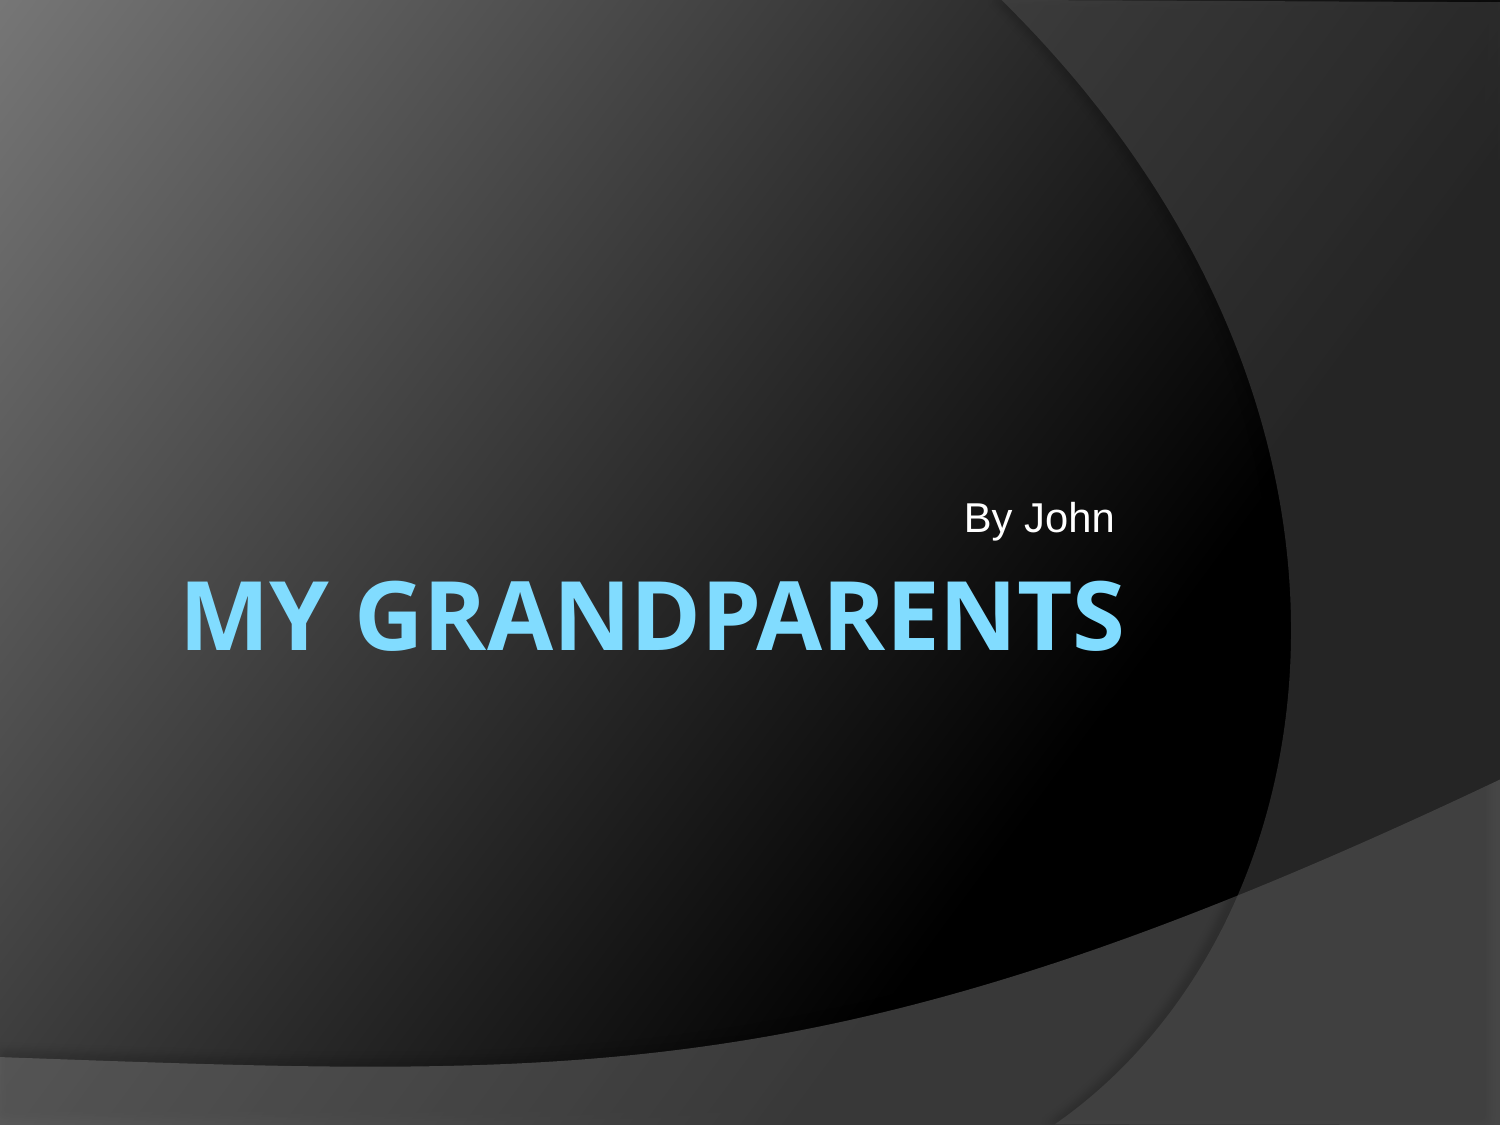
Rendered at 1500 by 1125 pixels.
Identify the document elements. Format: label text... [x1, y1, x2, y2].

title My Grandparents [70, 547, 1134, 925]
subtitle By John [71, 253, 1134, 541]
